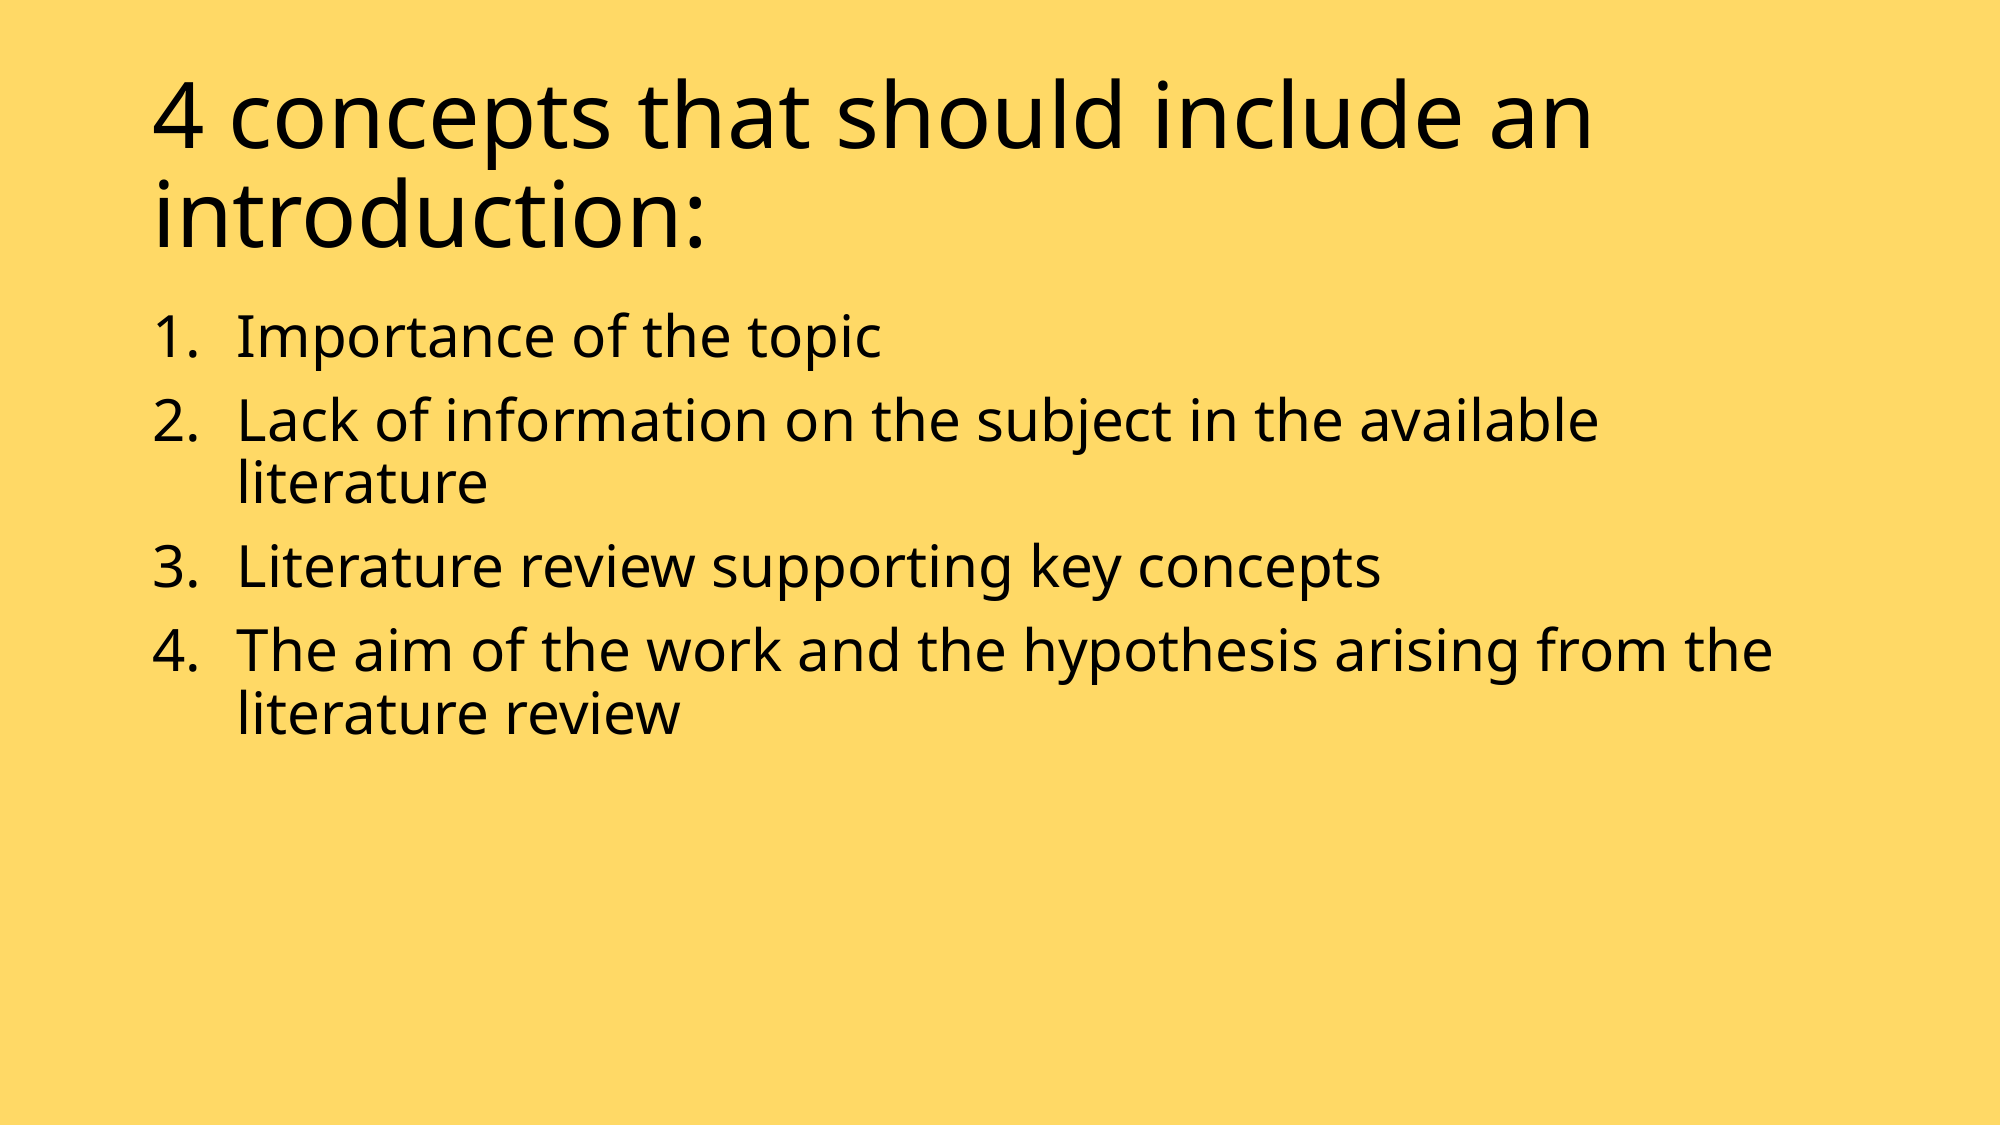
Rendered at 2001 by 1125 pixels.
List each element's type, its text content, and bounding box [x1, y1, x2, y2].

list Importance of the topic Lack of information on the subject in the available literature Literature review supporting key concepts The aim of the work and the hypothesis arising from the literature review [137, 299, 1863, 1014]
title 4 concepts that should include an introduction: [137, 59, 1863, 278]
